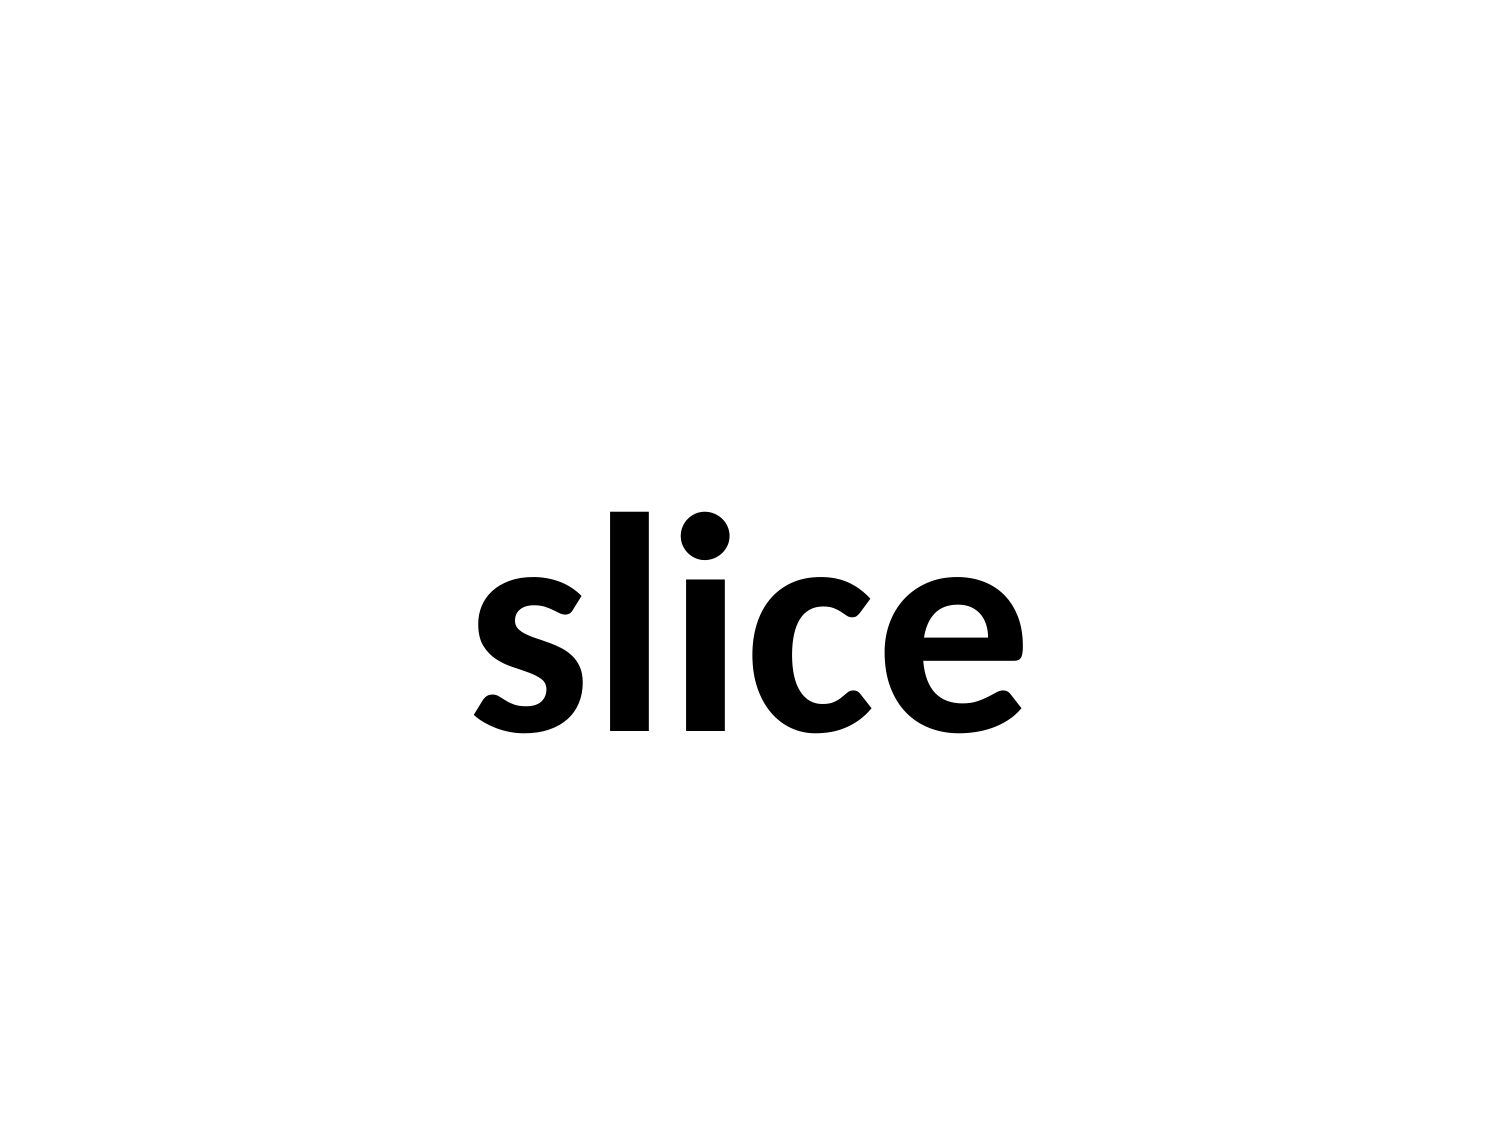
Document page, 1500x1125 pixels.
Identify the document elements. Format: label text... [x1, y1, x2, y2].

title slice [75, 512, 1425, 700]
